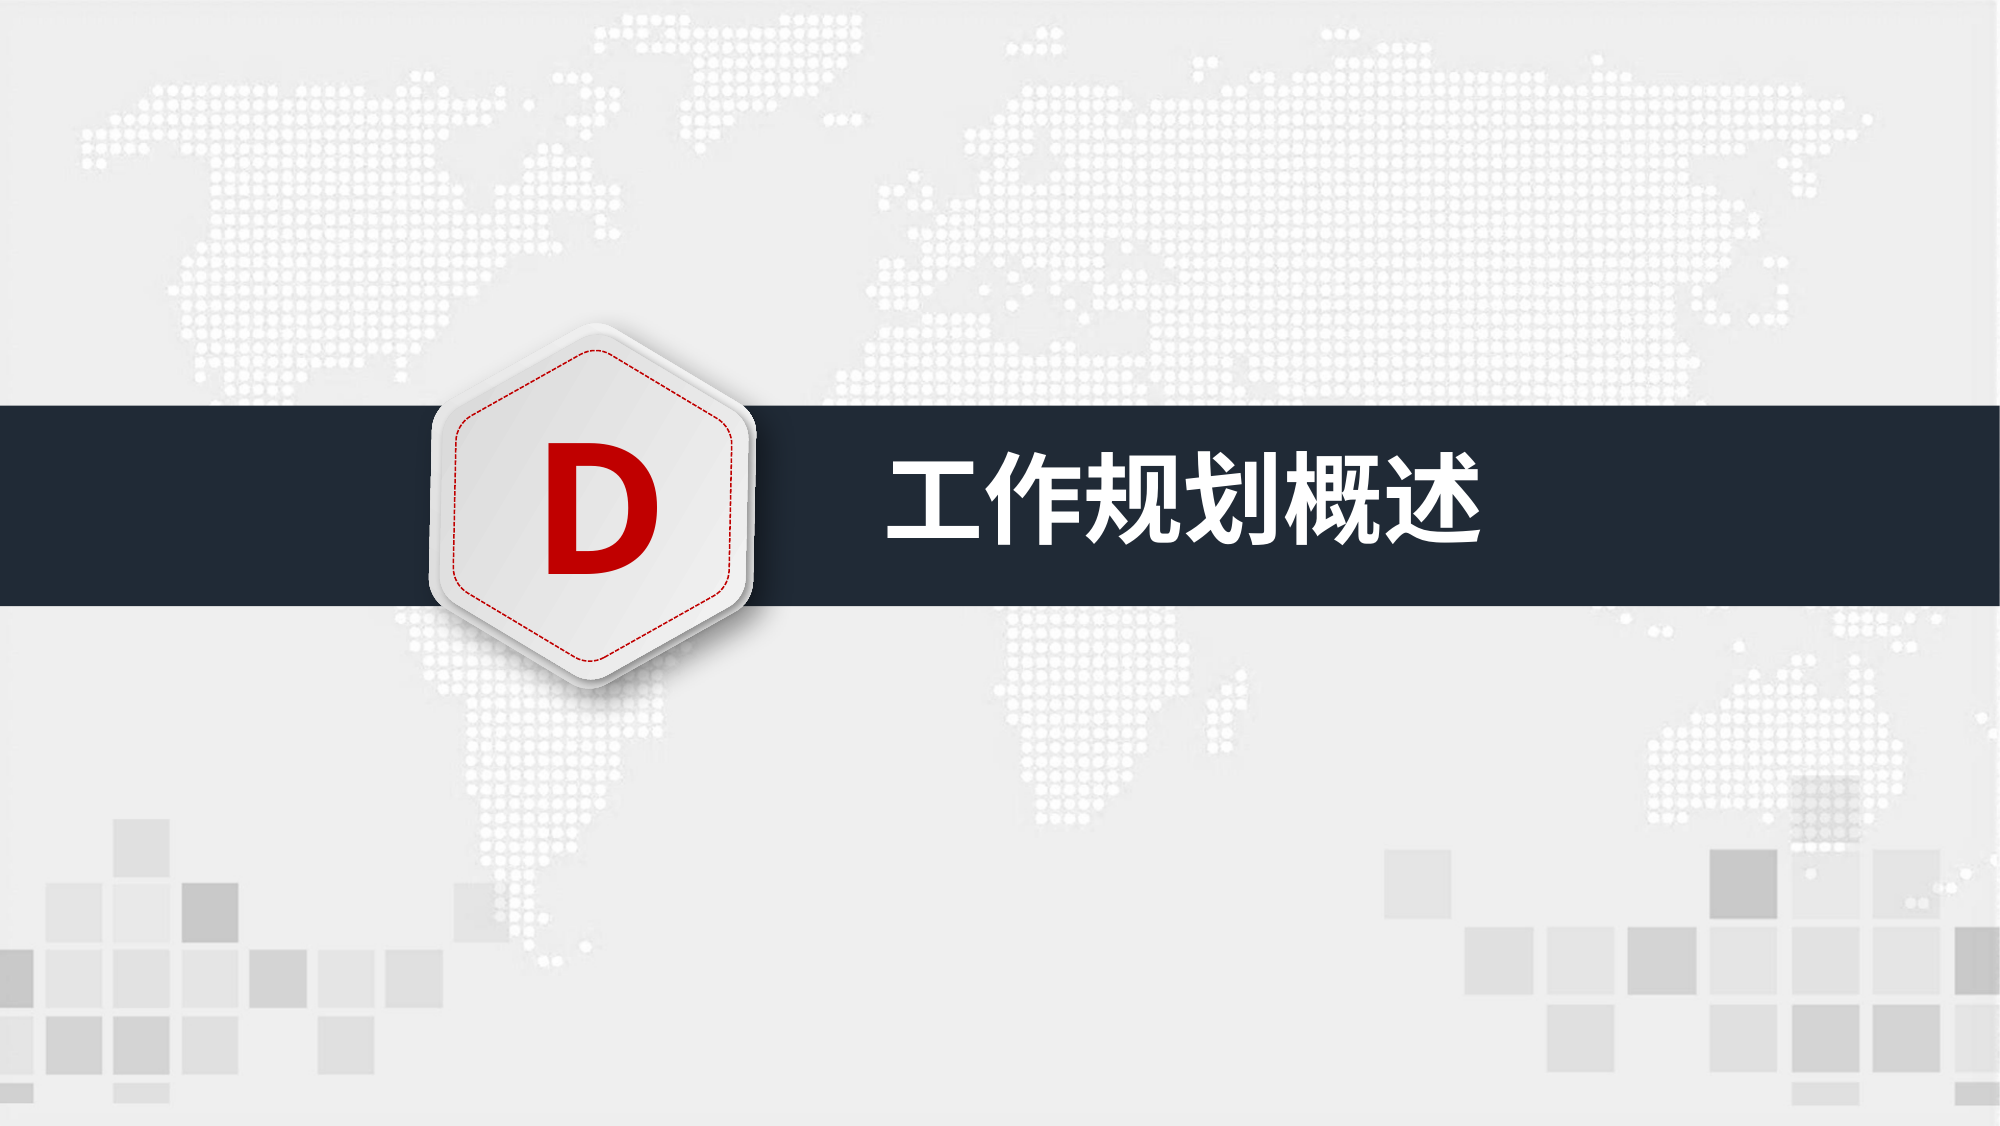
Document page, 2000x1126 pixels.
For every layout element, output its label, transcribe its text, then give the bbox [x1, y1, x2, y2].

text_box [0, 404, 411, 607]
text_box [411, 342, 774, 670]
picture [0, 607, 2000, 1126]
text_box 工作规划概述 [868, 428, 1572, 564]
text_box [774, 404, 2000, 607]
picture [0, 0, 2000, 404]
